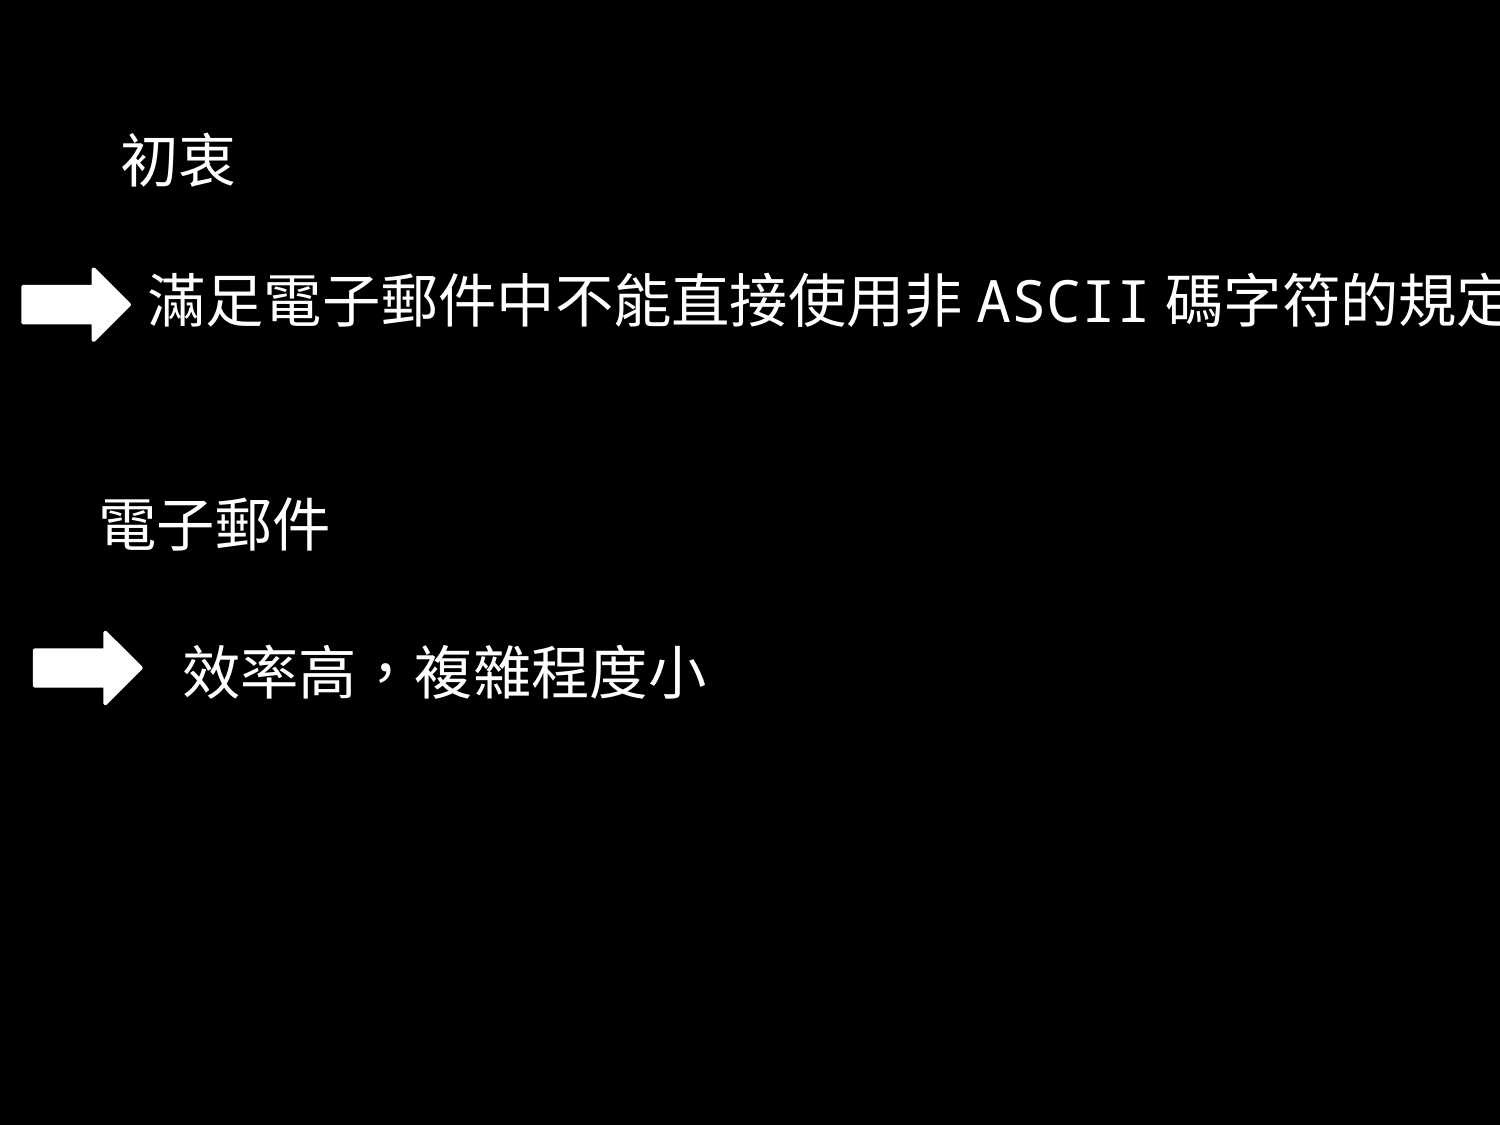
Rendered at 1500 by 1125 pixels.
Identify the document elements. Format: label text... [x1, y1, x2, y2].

text_box 效率高，複雜程度小 [167, 628, 722, 714]
text_box 初衷 滿足電子郵件中不能直接使用非ASCII碼字符的規定 [105, 117, 1500, 342]
text_box [21, 267, 131, 342]
text_box [32, 630, 143, 706]
text_box 電子郵件 [83, 480, 347, 566]
